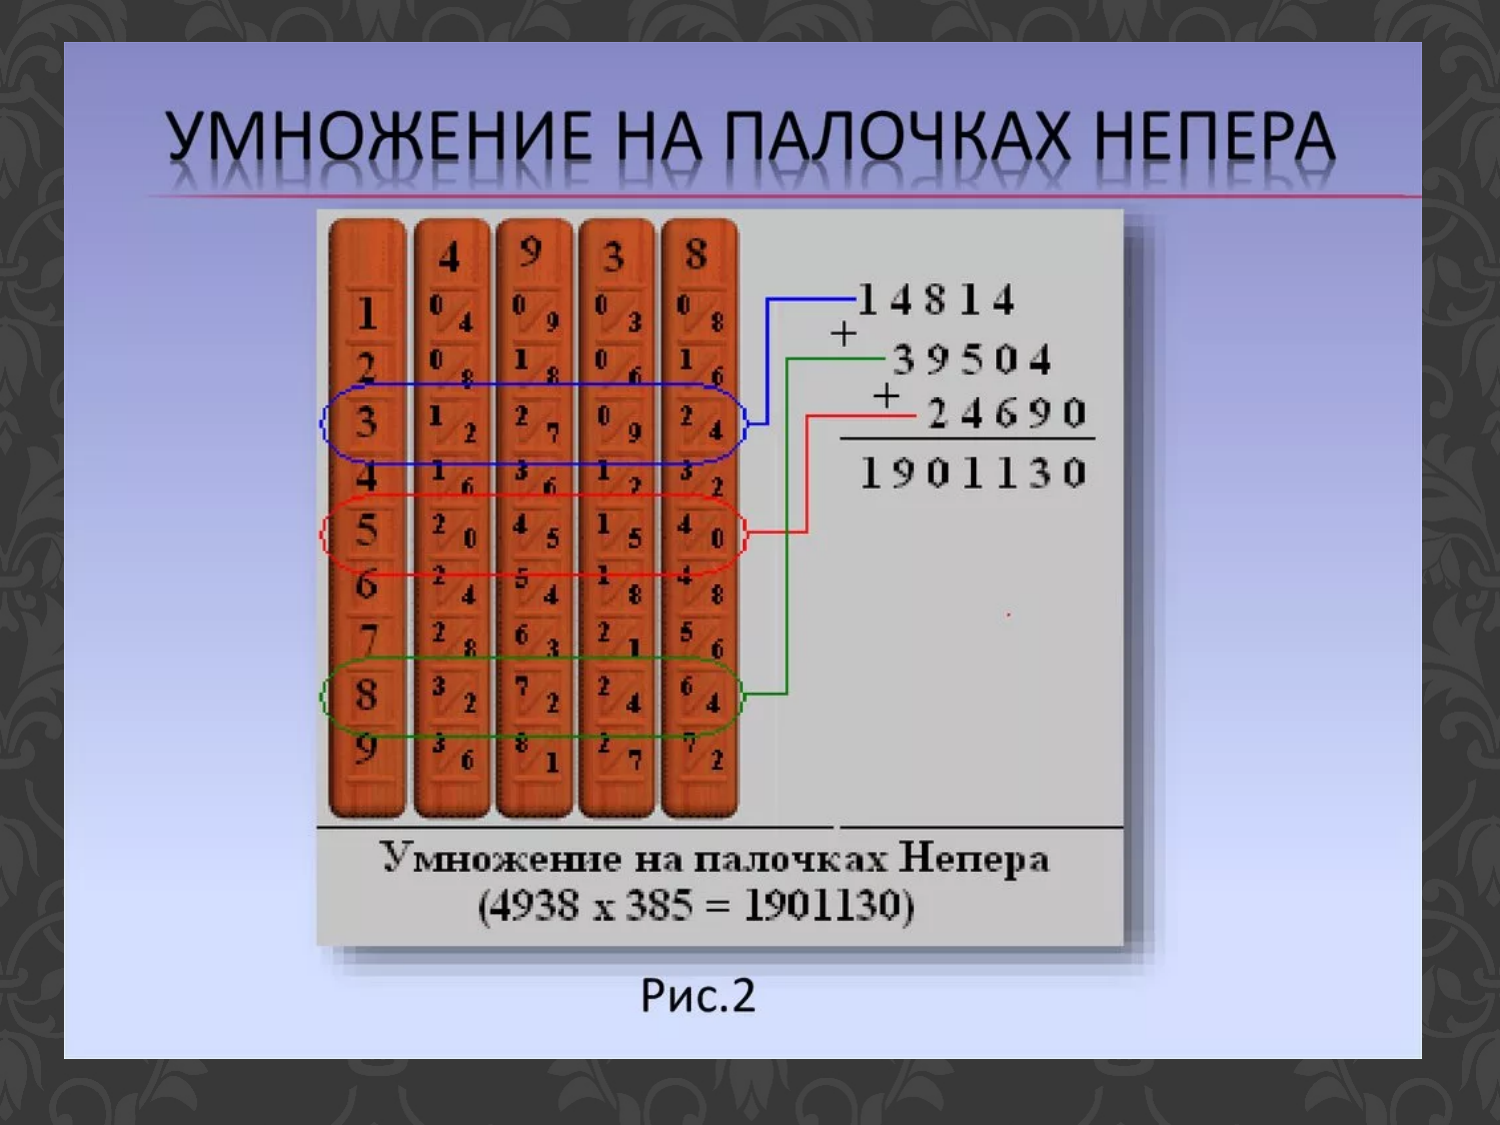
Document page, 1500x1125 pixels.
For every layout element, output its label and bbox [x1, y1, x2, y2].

picture [64, 42, 1422, 1059]
